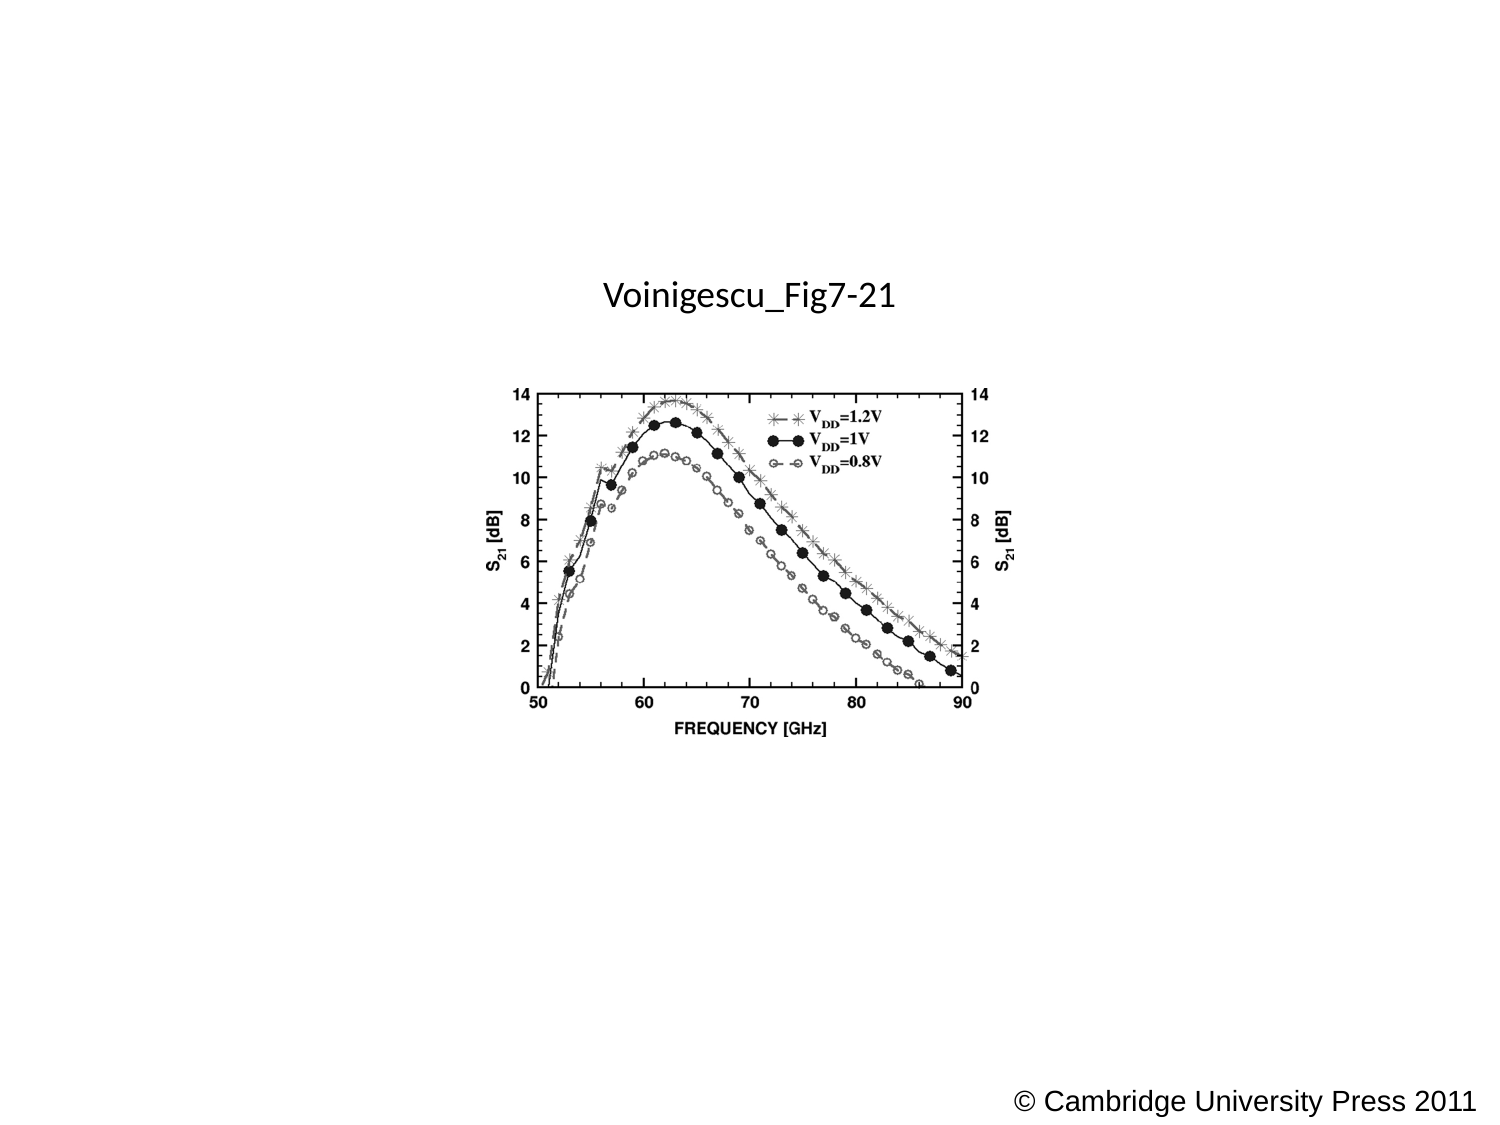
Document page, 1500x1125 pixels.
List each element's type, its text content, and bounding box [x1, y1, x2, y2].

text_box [486, 262, 1014, 737]
text_box © Cambridge University Press 2011 [907, 1074, 1493, 1125]
